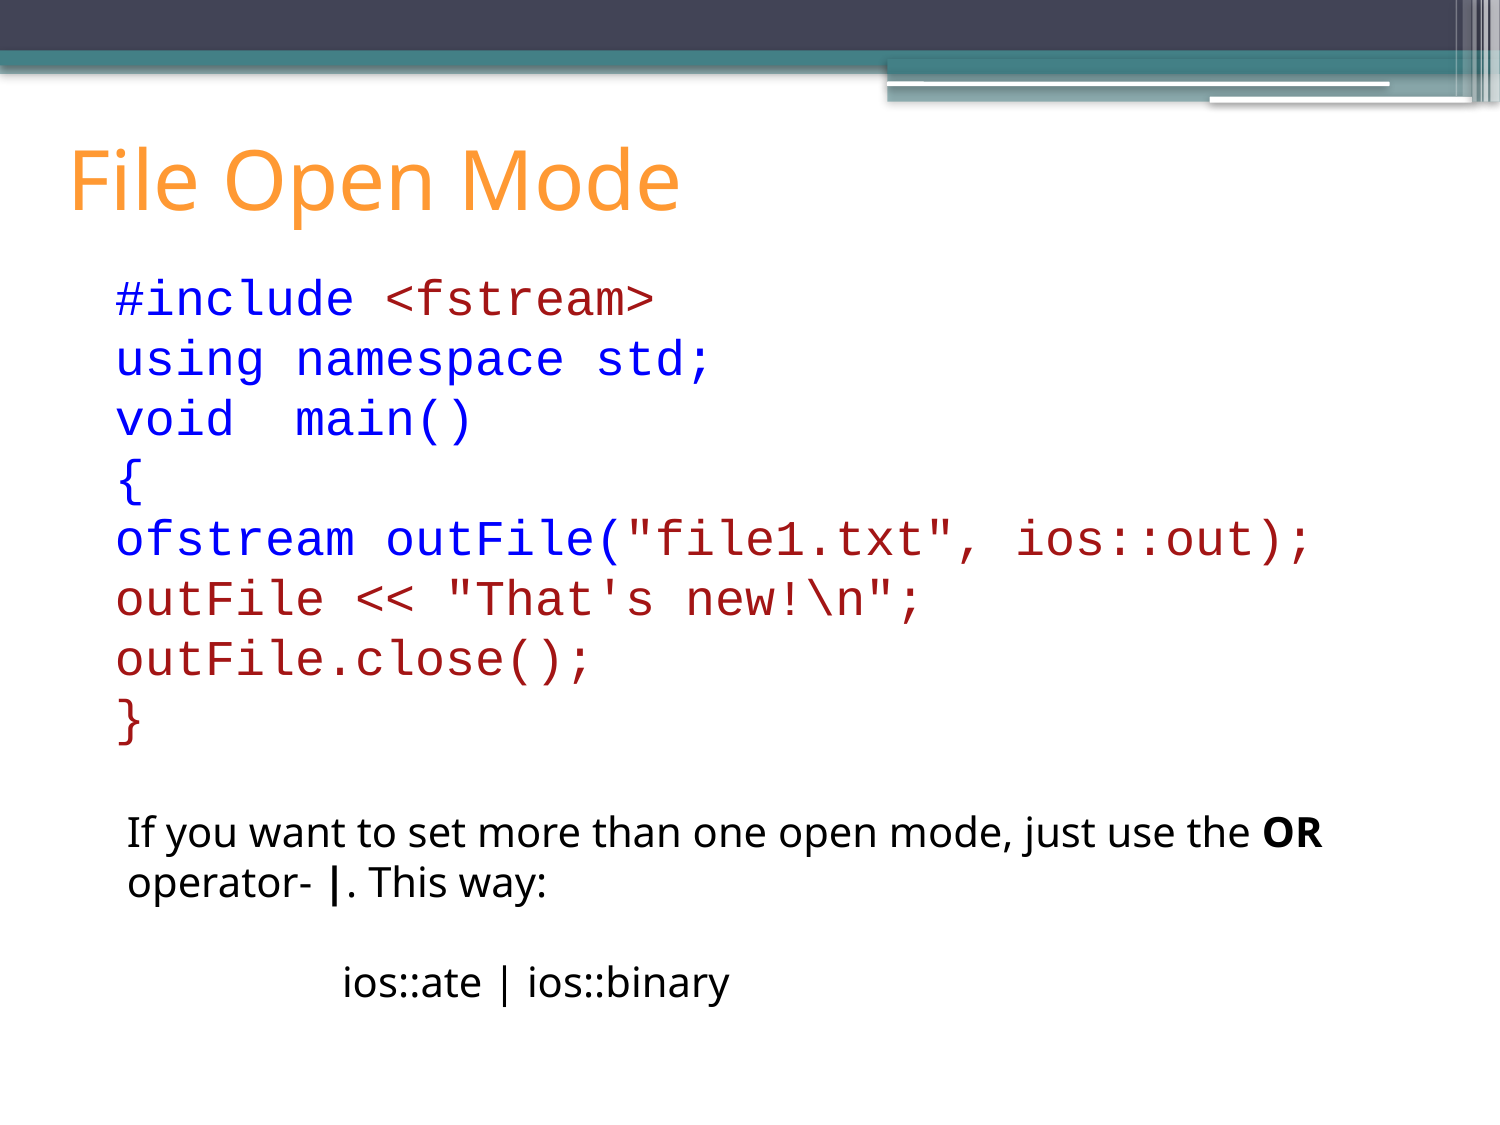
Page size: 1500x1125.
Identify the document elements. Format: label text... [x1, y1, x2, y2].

text_box #include <fstream> using namespace std; void main() { ofstream outFile("file1.txt", ios::out); outFile << "That's new!\n"; outFile.close(); } [100, 257, 1388, 753]
title File Open Mode [53, 90, 1404, 265]
text_box If you want to set more than one open mode, just use the OR operator- |. This way: ios::ate | ios::binary [112, 798, 1400, 1014]
